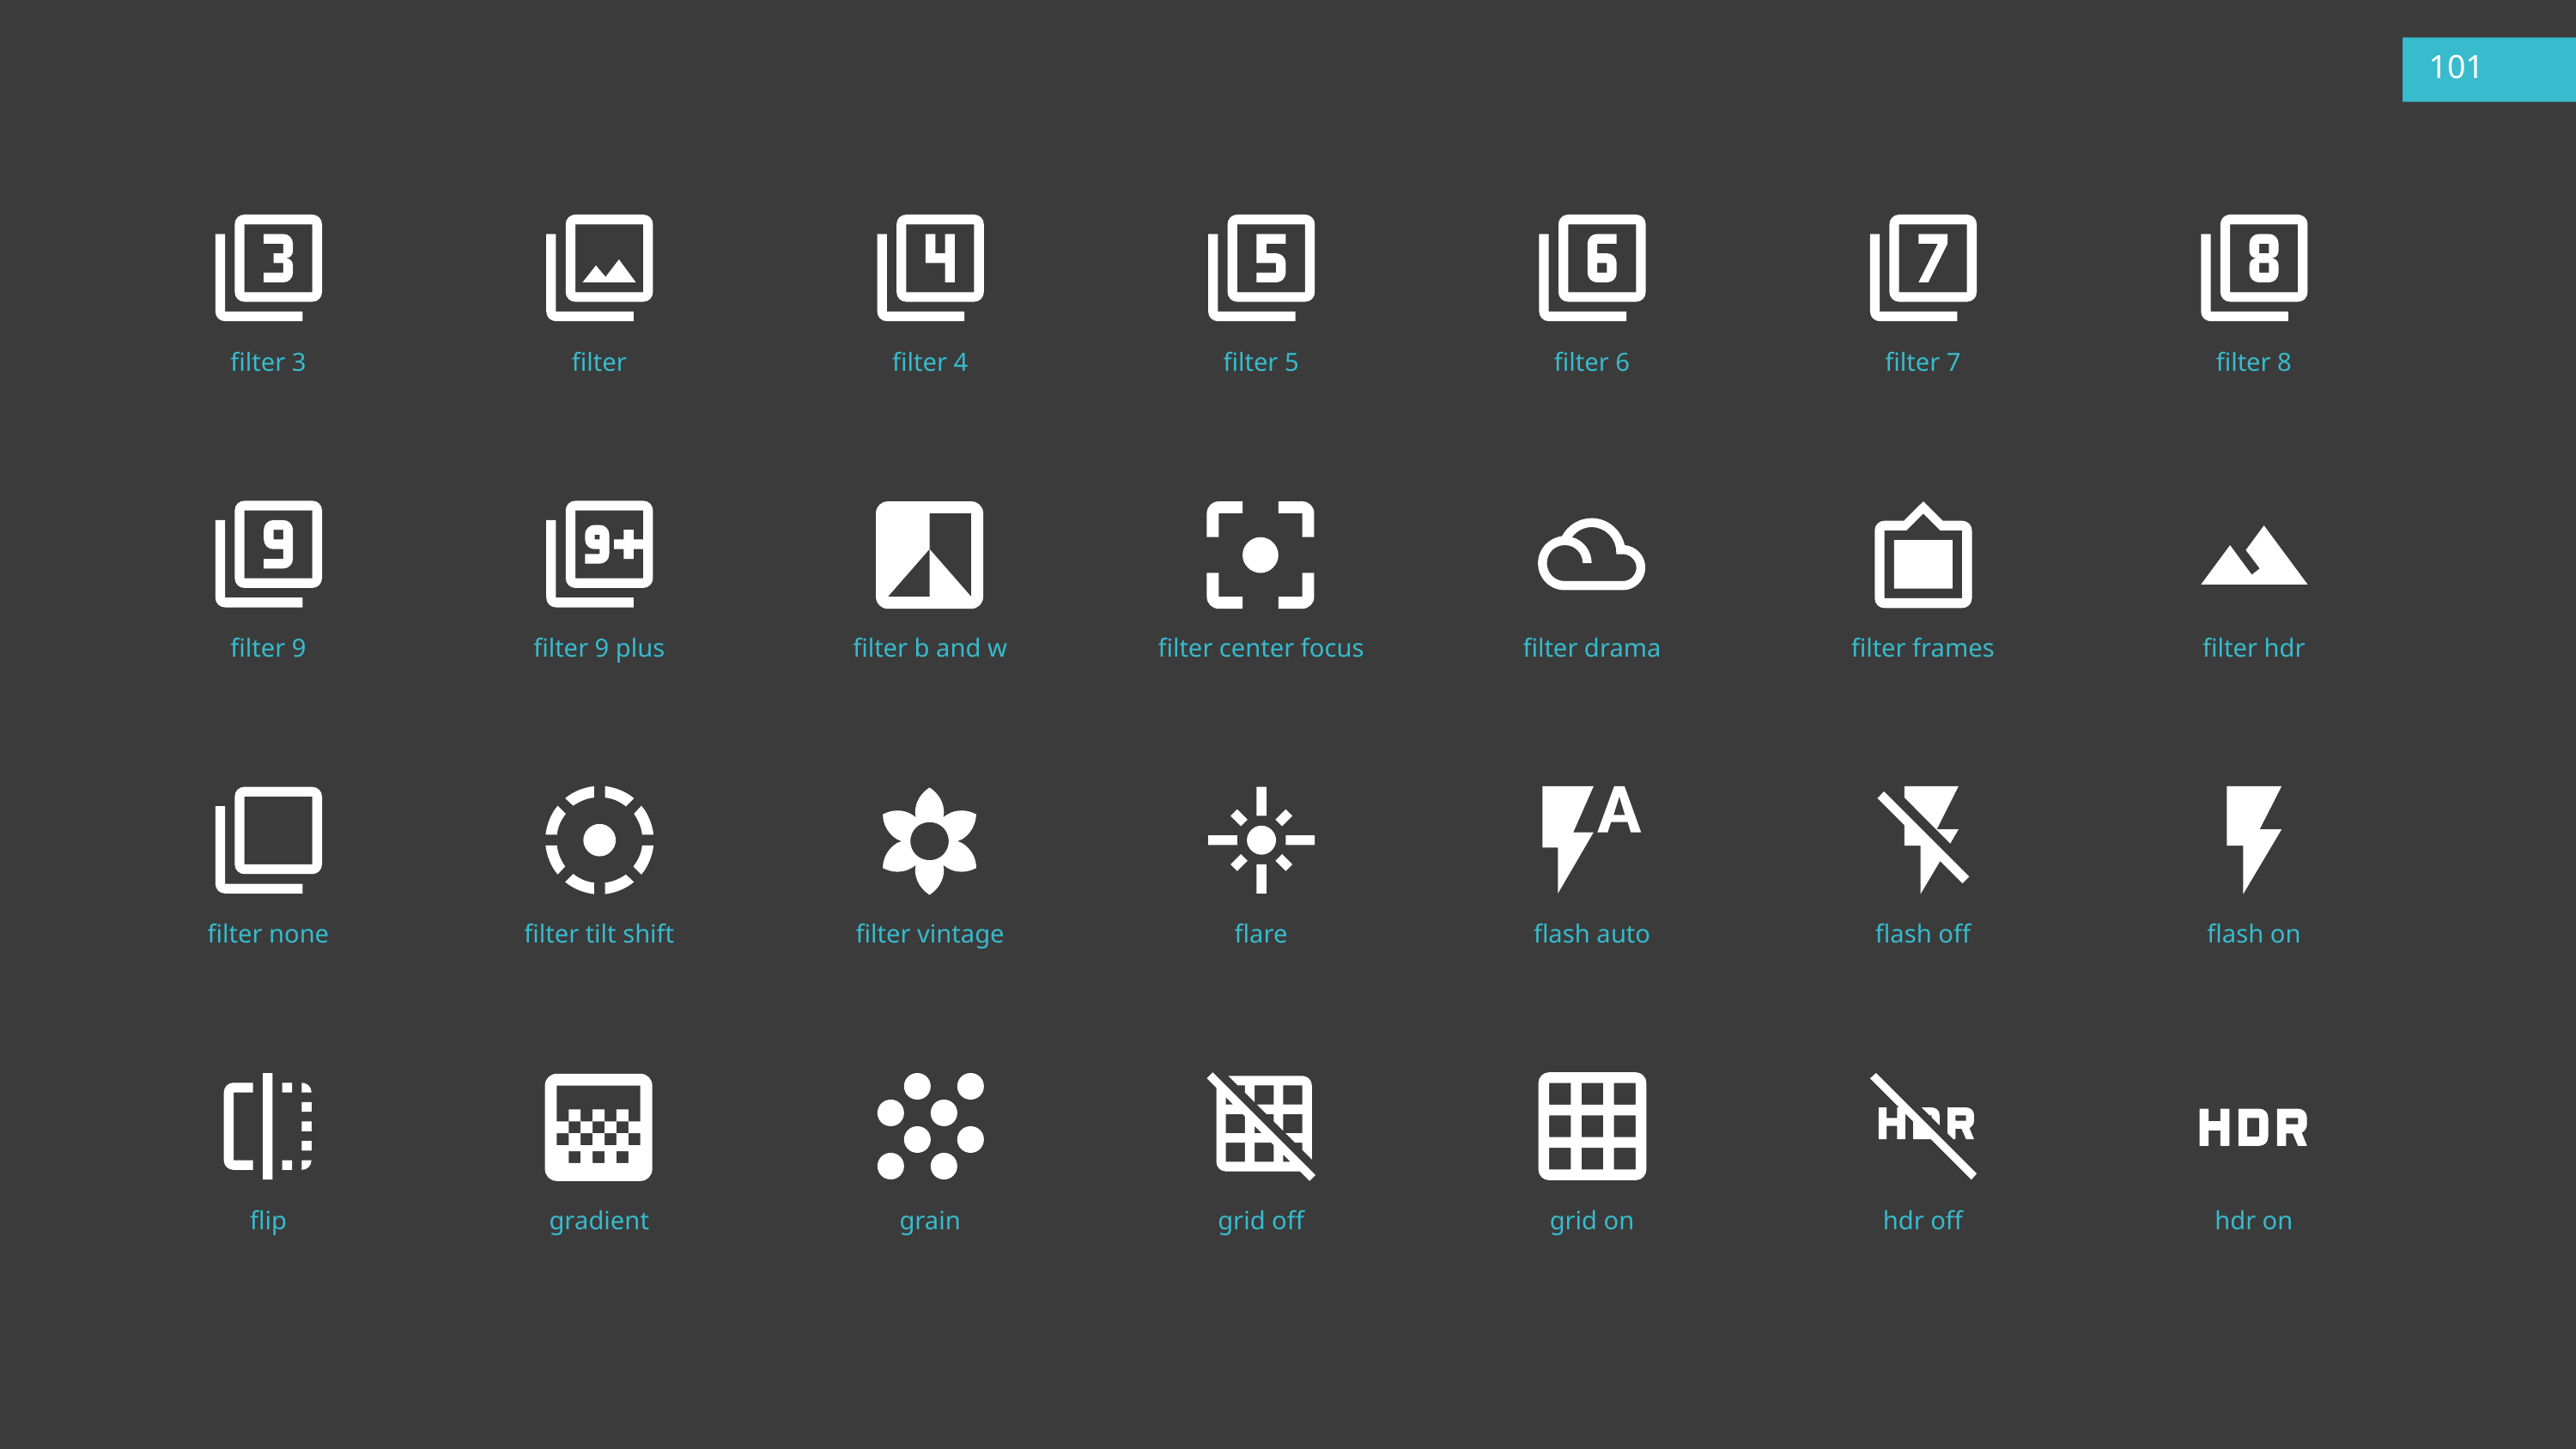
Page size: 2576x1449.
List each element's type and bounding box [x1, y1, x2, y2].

text_box [1242, 537, 1279, 573]
text_box [1228, 1076, 1312, 1160]
text_box [263, 1073, 273, 1180]
text_box [215, 519, 303, 608]
text_box [2201, 233, 2288, 322]
text_box [234, 500, 323, 588]
text_box [1256, 864, 1267, 894]
text_box [903, 1125, 931, 1153]
text_box [565, 785, 594, 806]
text_box [930, 1152, 957, 1179]
slide_number [2415, 35, 2502, 100]
text_box [1542, 785, 1594, 894]
text_box [1278, 501, 1315, 537]
text_box [903, 1073, 931, 1100]
text_box [605, 785, 635, 807]
text_box [2227, 785, 2282, 894]
text_box [1227, 214, 1315, 302]
text_box [2199, 1108, 2230, 1146]
text_box [1206, 573, 1243, 609]
text_box [633, 845, 654, 875]
text_box [1874, 501, 1972, 609]
text_box [301, 1141, 312, 1151]
text_box [282, 1082, 293, 1093]
text_box [1922, 1107, 1940, 1125]
text_box [634, 805, 654, 835]
text_box [1206, 501, 1243, 537]
text_box [546, 519, 634, 608]
text_box [565, 500, 653, 588]
text_box [565, 873, 594, 894]
text_box [1597, 785, 1642, 833]
text_box [89, 1197, 2433, 1241]
text_box [301, 1121, 312, 1131]
text_box [234, 786, 323, 875]
text_box [957, 1125, 984, 1153]
text_box [301, 1160, 312, 1170]
text_box [876, 501, 984, 609]
text_box [877, 1099, 904, 1126]
text_box [1558, 214, 1646, 302]
text_box [545, 845, 566, 875]
text_box [1947, 1107, 1974, 1140]
text_box [282, 1160, 293, 1170]
text_box [1230, 853, 1248, 871]
text_box [2238, 1108, 2269, 1146]
text_box [1206, 1072, 1316, 1181]
text_box [1538, 518, 1646, 591]
text_box [2220, 214, 2308, 302]
text_box [1869, 233, 1958, 322]
text_box [1256, 786, 1267, 816]
text_box [234, 214, 323, 302]
text_box [1247, 825, 1277, 855]
text_box [1538, 1072, 1647, 1180]
text_box [1275, 809, 1293, 827]
text_box [1877, 791, 1970, 894]
text_box [301, 1082, 312, 1093]
text_box [215, 806, 303, 894]
text_box [89, 626, 2433, 669]
text_box [565, 214, 653, 302]
text_box [301, 1101, 312, 1113]
text_box [896, 214, 984, 302]
text_box [1285, 835, 1315, 846]
text_box [1278, 573, 1315, 609]
text_box [1869, 1073, 1978, 1180]
text_box [877, 233, 965, 322]
text_box [223, 1082, 253, 1170]
text_box [1539, 233, 1627, 322]
text_box [605, 874, 635, 894]
text_box [930, 1099, 957, 1126]
text_box [545, 805, 566, 835]
text_box [583, 823, 617, 857]
text_box [1889, 214, 1978, 302]
text_box [957, 1073, 984, 1100]
text_box [89, 912, 2433, 955]
text_box [215, 233, 303, 322]
text_box [1275, 853, 1293, 871]
text_box [877, 1152, 904, 1179]
text_box [883, 787, 976, 895]
text_box [1904, 785, 1959, 844]
text_box [2201, 525, 2308, 585]
text_box [89, 339, 2433, 383]
text_box [544, 1073, 653, 1181]
text_box [546, 233, 634, 322]
text_box [1208, 835, 1237, 846]
text_box [1208, 233, 1296, 322]
text_box [1230, 809, 1248, 827]
text_box [2276, 1108, 2307, 1146]
